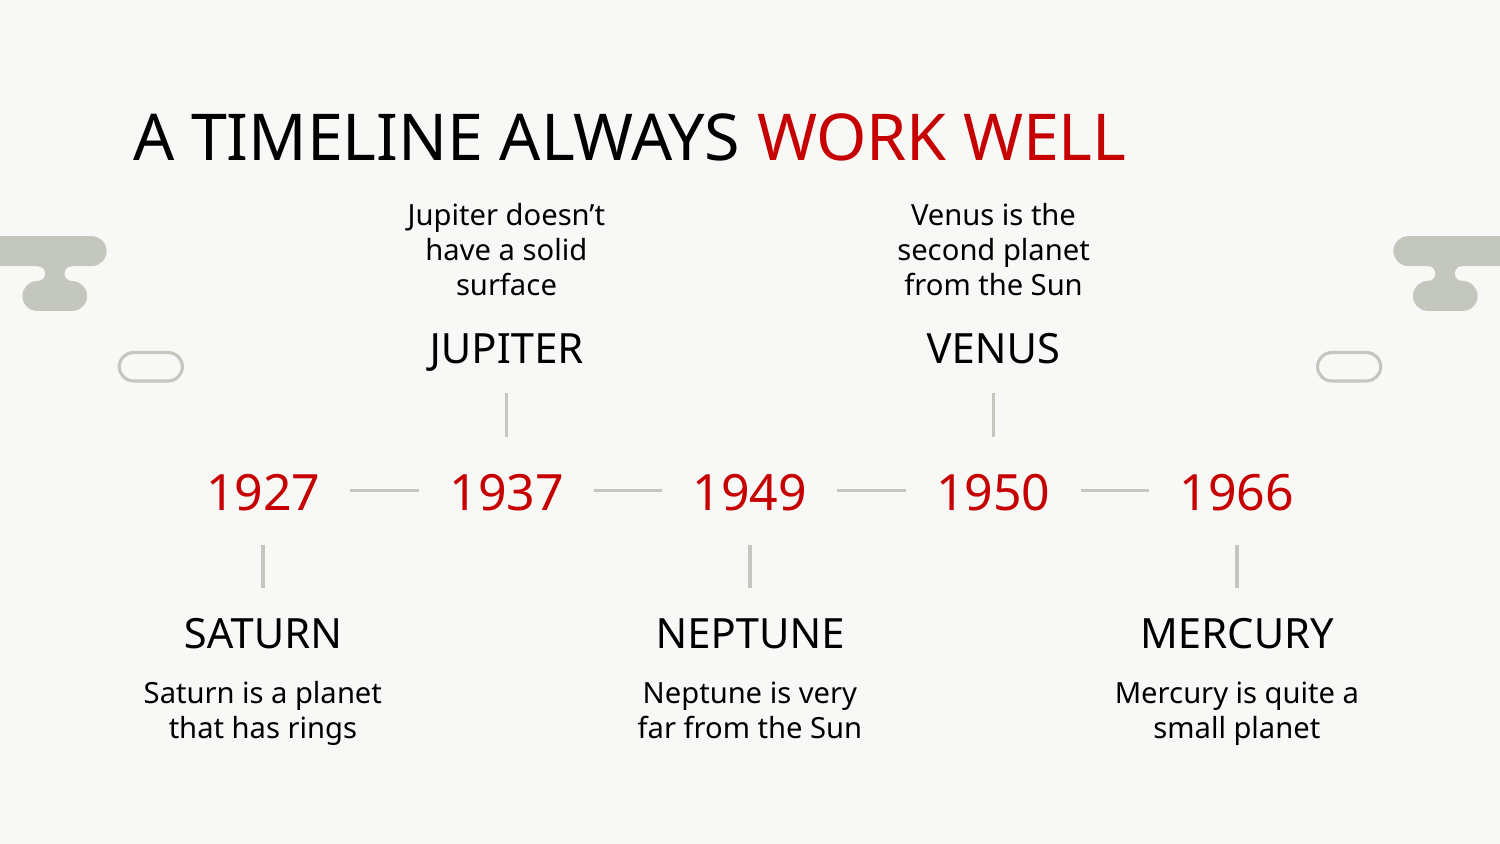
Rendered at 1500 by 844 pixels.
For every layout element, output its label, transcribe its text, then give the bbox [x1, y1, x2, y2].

text_box 1937 [419, 436, 594, 545]
text_box [119, 352, 183, 381]
text_box NEPTUNE [605, 588, 895, 675]
text_box VENUS [848, 306, 1139, 394]
text_box Venus is the second planet from the Sun [848, 220, 1139, 306]
text_box 1966 [1148, 436, 1325, 545]
text_box SATURN [118, 588, 408, 675]
text_box Mercury is quite a small planet [1092, 675, 1382, 756]
text_box 1950 [905, 436, 1082, 545]
title A TIMELINE ALWAYS WORK WELL [118, 88, 1382, 182]
text_box Neptune is very far from the Sun [605, 675, 895, 756]
text_box JUPITER [361, 306, 652, 394]
text_box Saturn is a planet that has rings [118, 675, 408, 756]
text_box Jupiter doesn’t have a solid surface [361, 220, 652, 306]
text_box 1927 [175, 436, 350, 545]
text_box MERCURY [1092, 588, 1382, 675]
text_box 1949 [662, 436, 838, 545]
text_box [1317, 352, 1381, 381]
